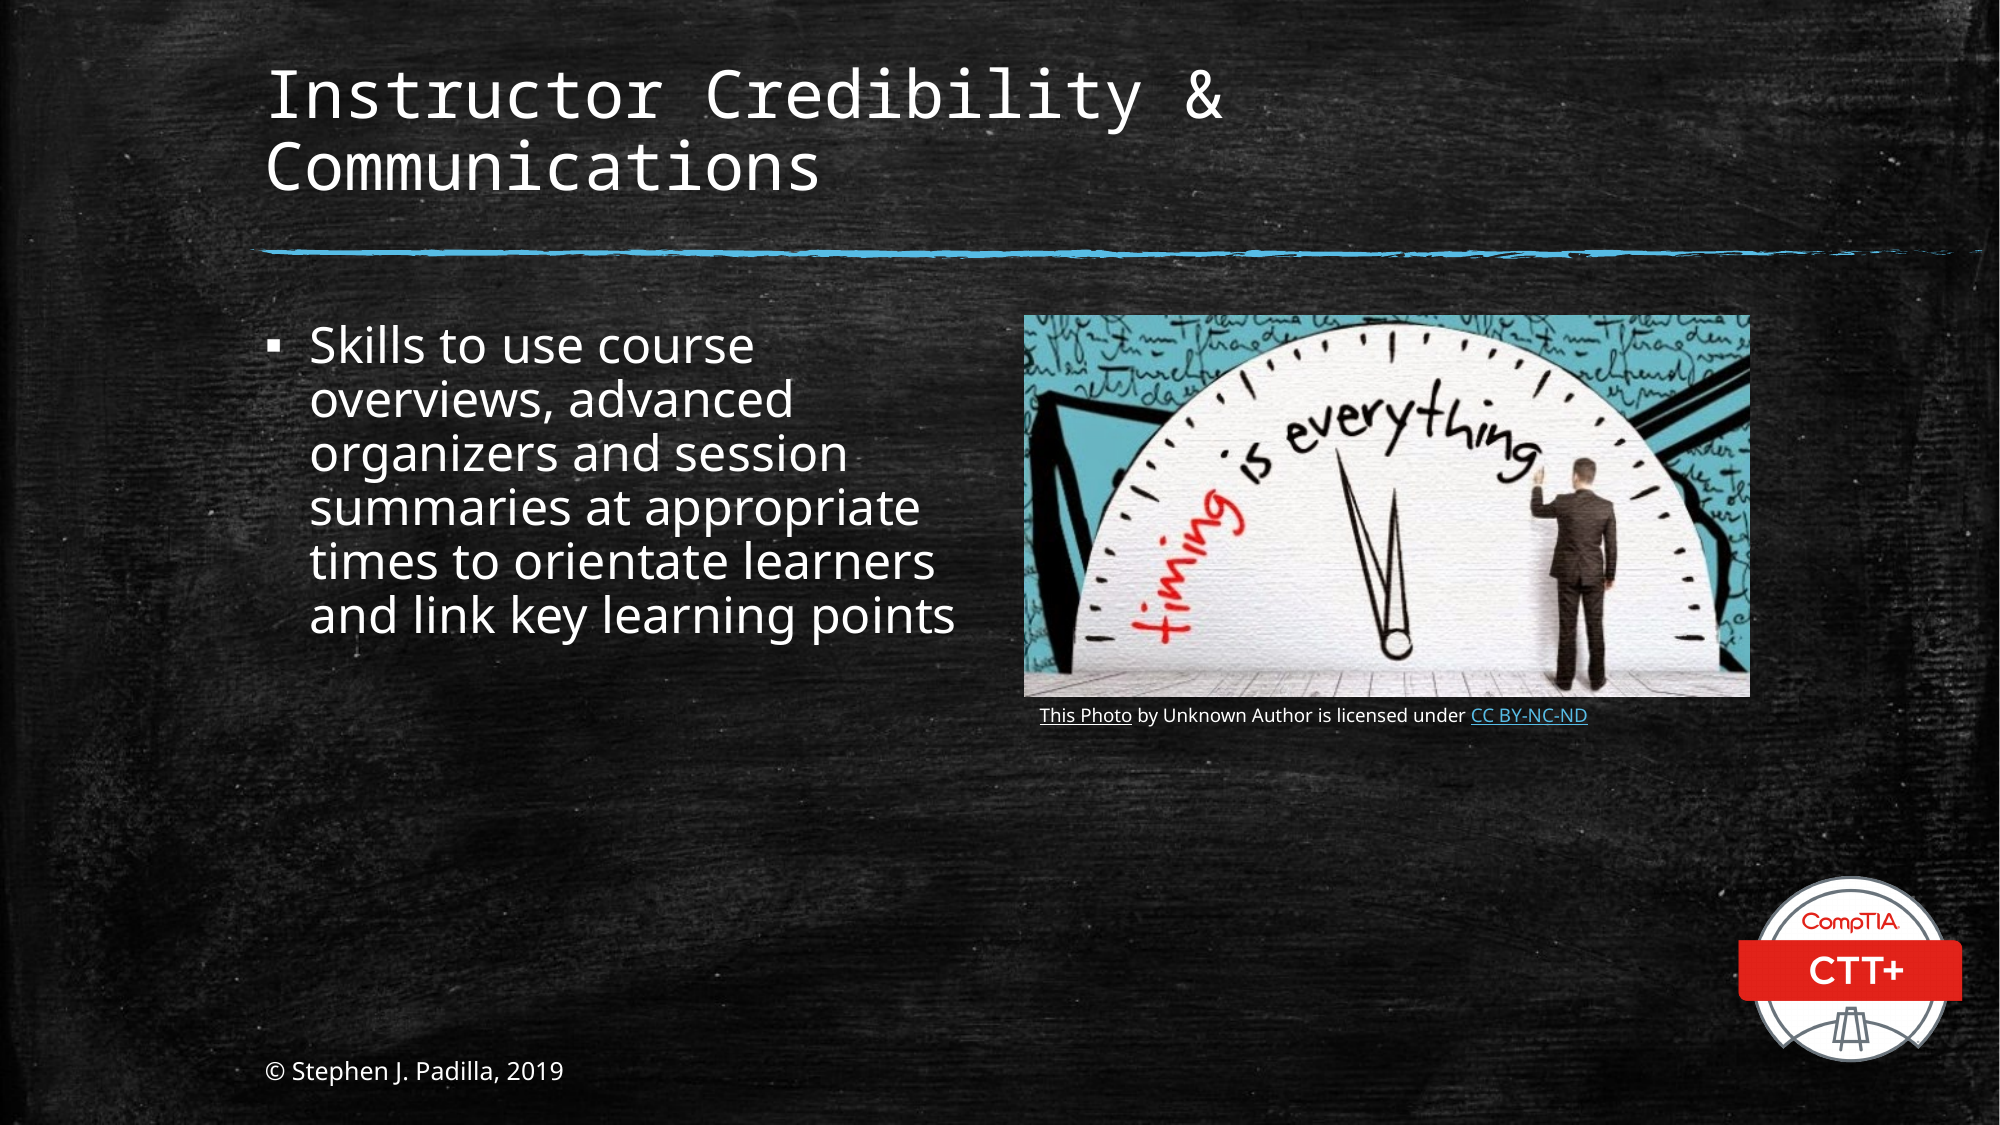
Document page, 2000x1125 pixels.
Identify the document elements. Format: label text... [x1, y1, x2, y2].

footer © Stephen J. Padilla, 2019 [249, 1050, 1288, 1096]
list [1024, 315, 1750, 697]
list Skills to use course overviews, advanced organizers and session summaries at appropriate times to orientate learners and link key learning points [249, 312, 975, 1013]
title Instructor Credibility & Communications [249, 45, 1750, 213]
picture [1699, 824, 2000, 1125]
text_box This Photo by Unknown Author is licensed under CC BY-NC-ND [1024, 697, 1750, 737]
